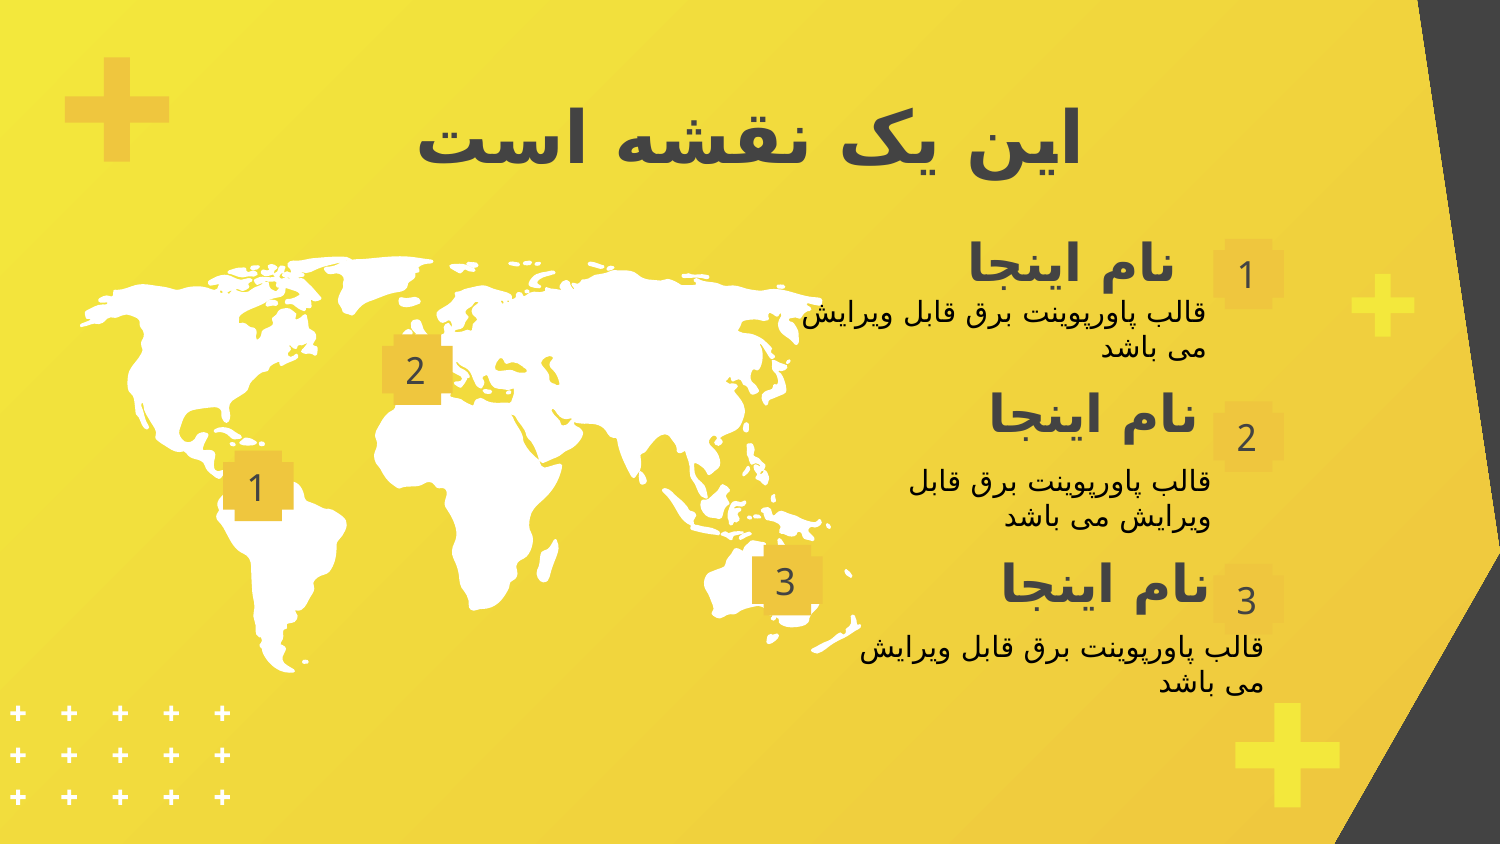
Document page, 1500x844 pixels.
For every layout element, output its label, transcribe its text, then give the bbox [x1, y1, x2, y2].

title این یک نقشه است [118, 76, 1382, 170]
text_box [73, 253, 857, 682]
text_box قالب پاورپوینت برق قابل ویرایش می باشد [866, 284, 1223, 373]
text_box 1 [1213, 238, 1284, 310]
text_box نام اینجا [884, 376, 1215, 447]
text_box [79, 255, 862, 674]
text_box نام اینجا [862, 225, 1193, 284]
text_box 3 [1213, 563, 1284, 635]
text_box قالب پاورپوینت برق قابل ویرایش می باشد [816, 619, 1280, 708]
text_box 2 [1213, 401, 1284, 472]
text_box قالب پاورپوینت برق قابل ویرایش می باشد [866, 453, 1227, 542]
text_box نام اینجا [896, 546, 1226, 617]
